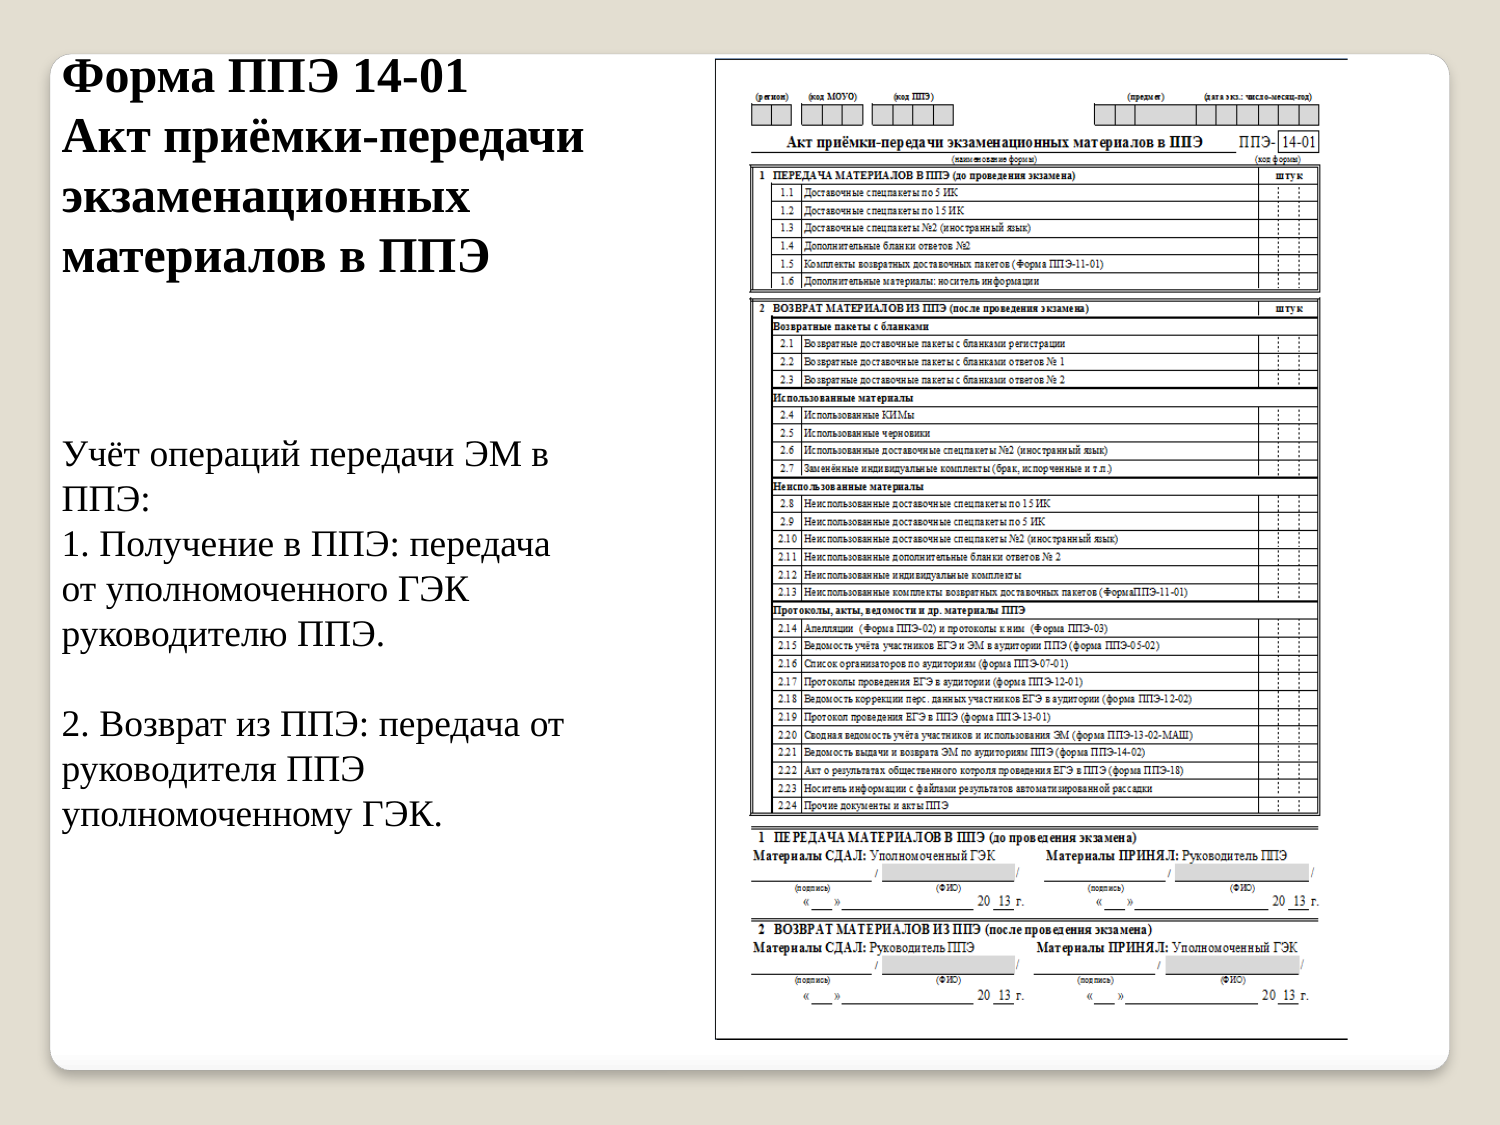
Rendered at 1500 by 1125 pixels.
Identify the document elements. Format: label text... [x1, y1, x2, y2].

picture [714, 58, 1348, 1040]
text_box Учёт операций передачи ЭМ в ППЭ: 1. Получение в ППЭ: передача от уполномоченного ГЭК руководителю ППЭ. 2. Возврат из ППЭ: передача от руководителя ППЭ уполномоченному ГЭК. [46, 421, 586, 842]
text_box Форма ППЭ 14-01 Акт приёмки-передачи экзаменационных материалов в ППЭ [46, 35, 668, 290]
